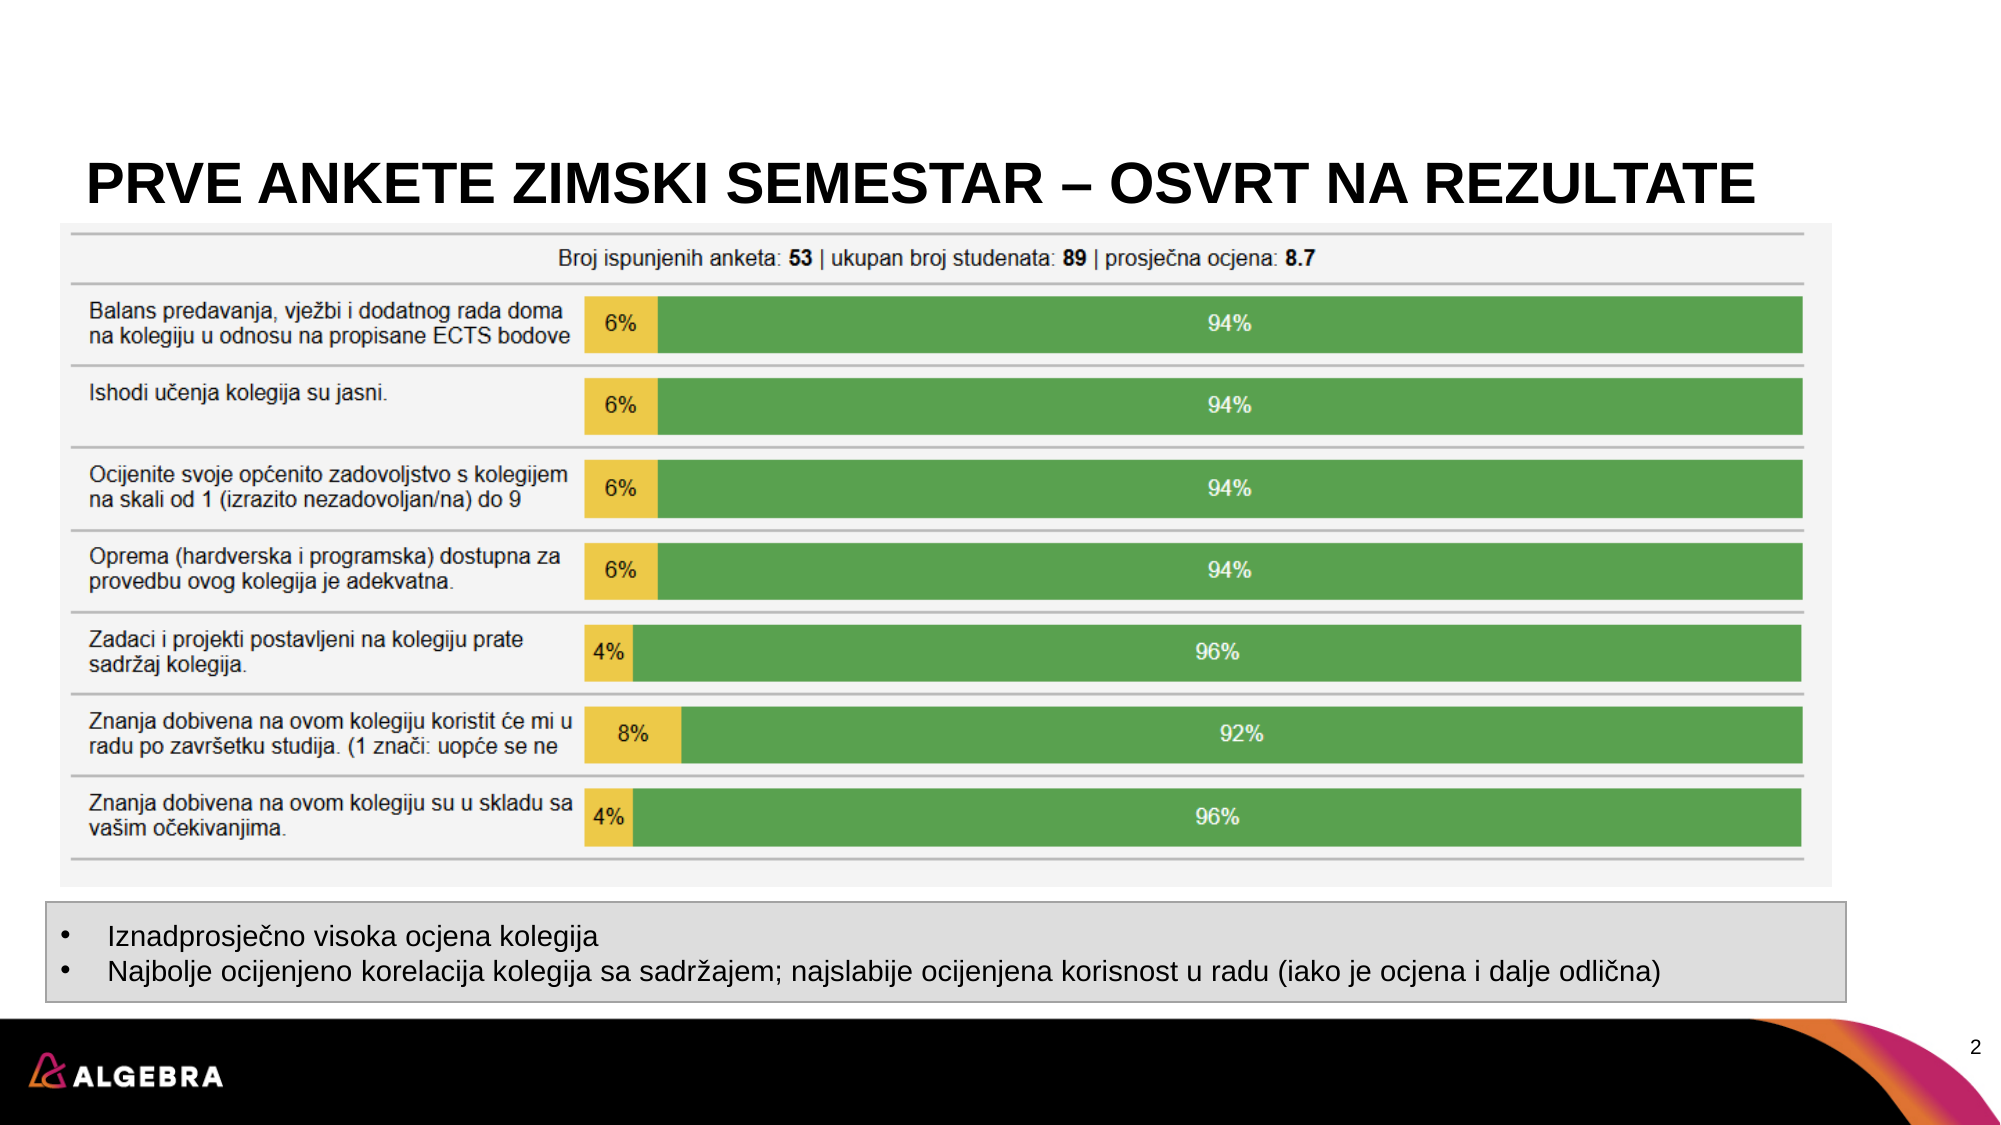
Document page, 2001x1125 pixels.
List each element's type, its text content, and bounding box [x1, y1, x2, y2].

text_box Iznadprosječno visoka ocjena kolegija Najbolje ocijenjeno korelacija kolegija sa sadržajem; najslabije ocijenjena korisnost u radu (iako je ocjena i dalje odlična) [45, 901, 1847, 1003]
picture [0, 0, 2001, 1125]
title PRVE ANKETE ZIMSKI SEMESTAR – OSVRT NA REZULTATE [85, 112, 1918, 224]
